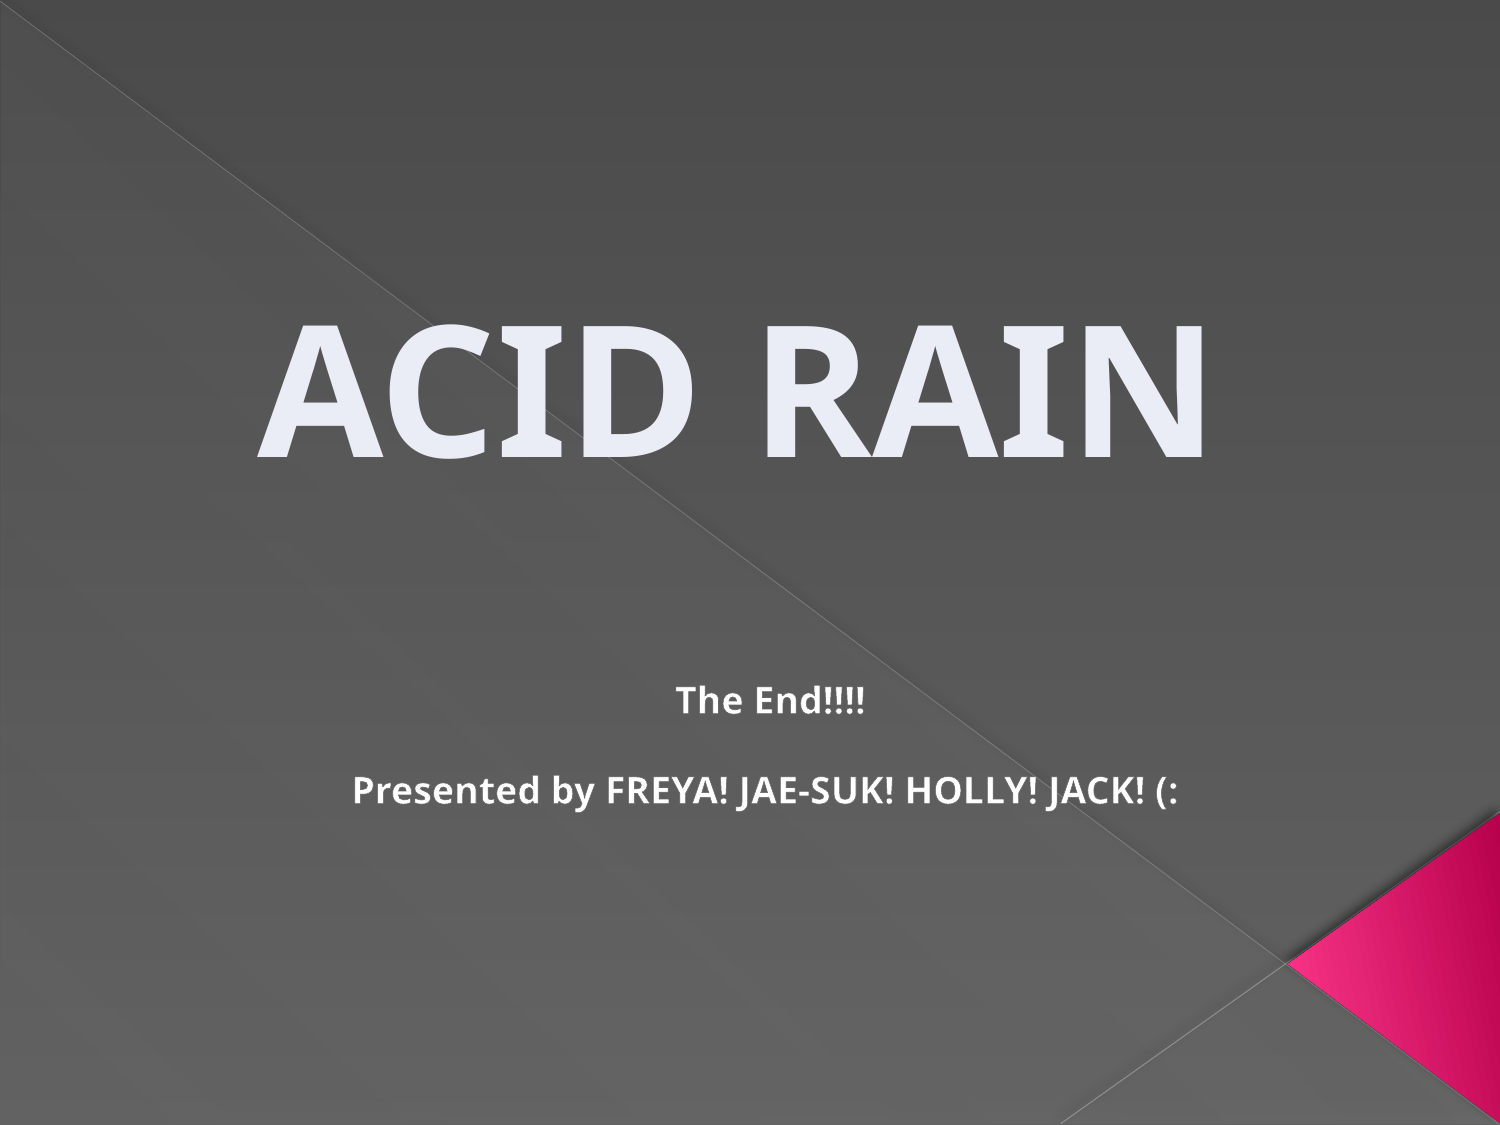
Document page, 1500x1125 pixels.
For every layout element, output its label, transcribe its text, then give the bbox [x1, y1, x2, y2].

subtitle The End!!!! Presented by FREYA! JAE-SUK! HOLLY! JACK! (: [112, 668, 1435, 957]
text_box ACID RAIN [123, 267, 1353, 502]
